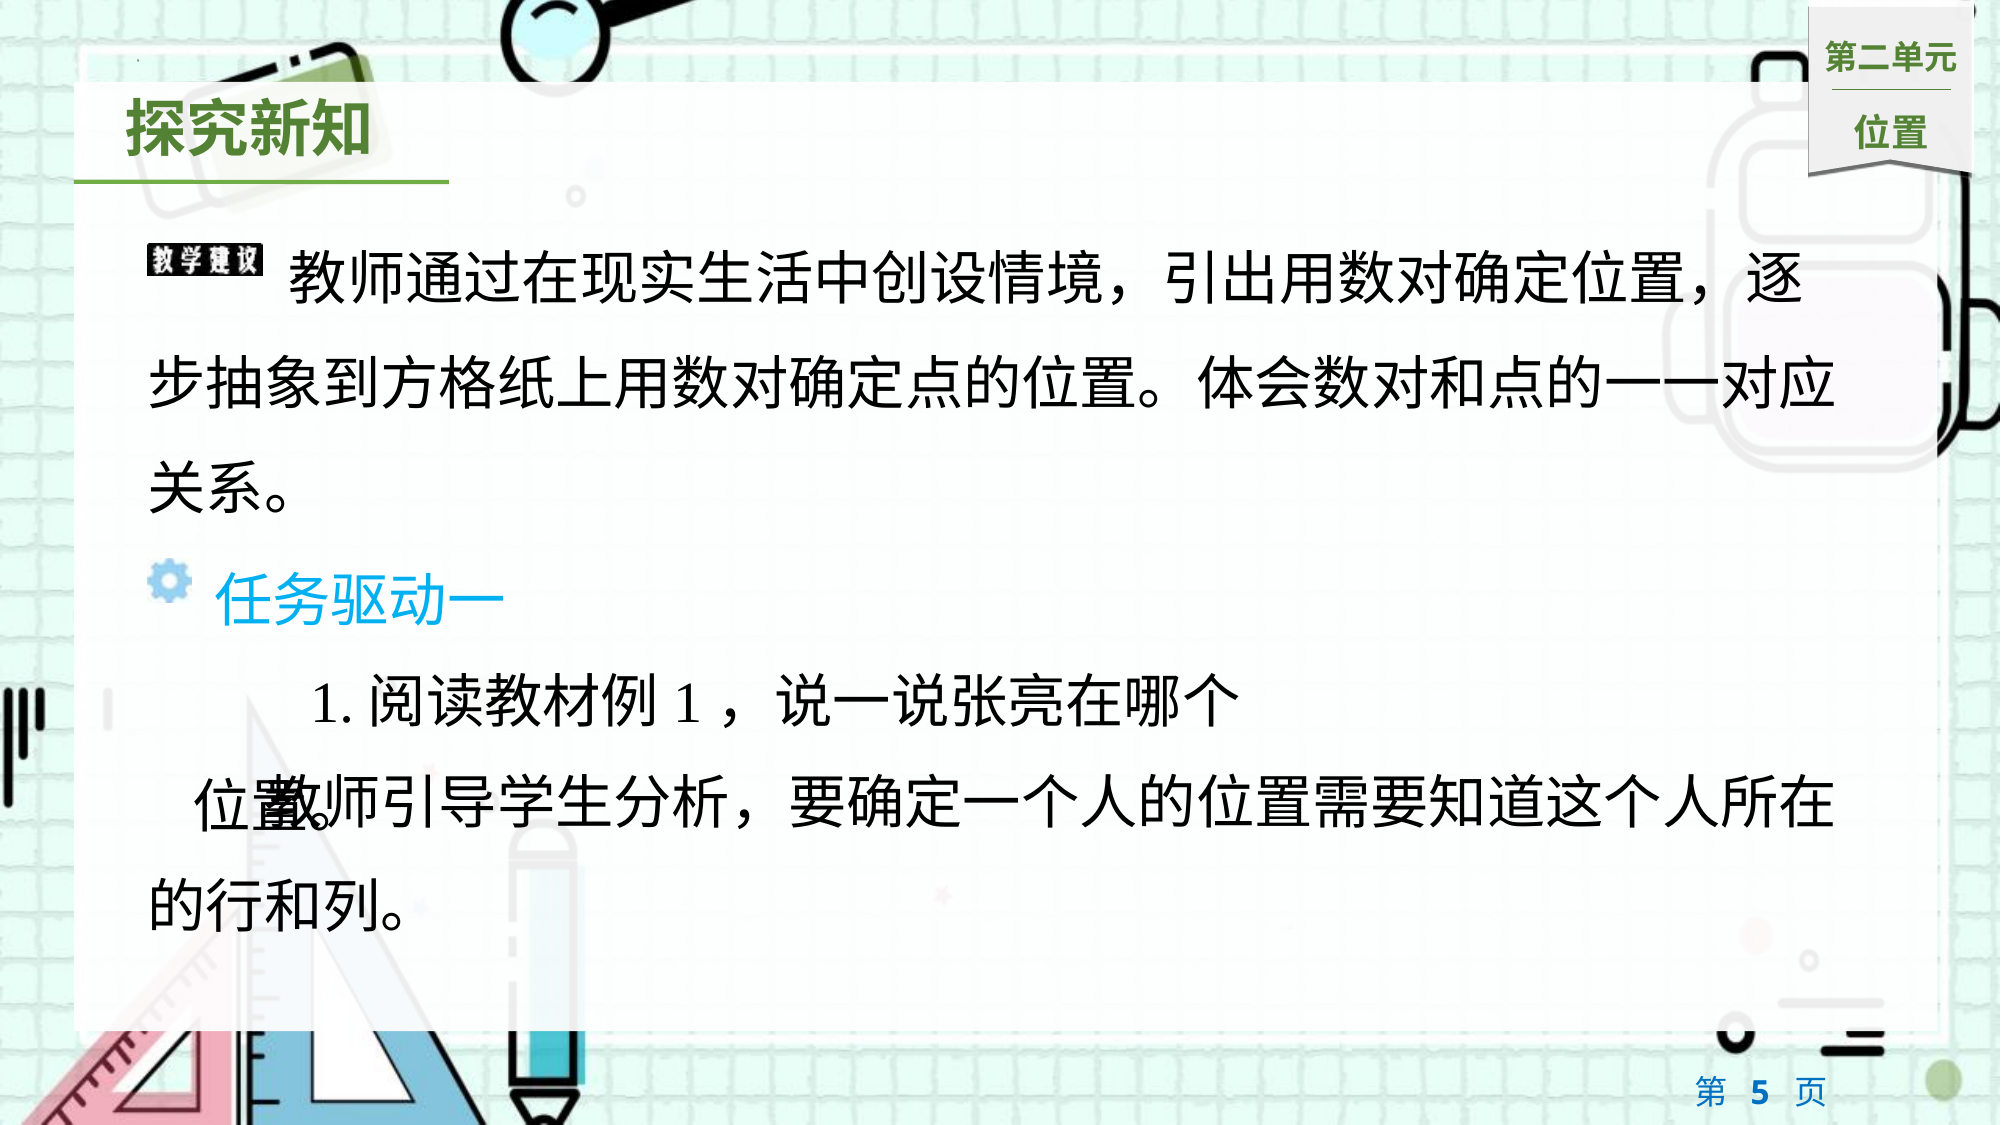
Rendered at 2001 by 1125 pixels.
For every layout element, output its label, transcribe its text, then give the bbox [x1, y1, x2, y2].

text_box 1.阅读教材例1，说一说张亮在哪个位置。 [192, 628, 1298, 729]
text_box 教师引导学生分析，要确定一个人的位置需要知道这个人所在的行和列。 [147, 729, 1853, 940]
picture [147, 243, 263, 276]
picture [147, 558, 192, 603]
picture [0, 0, 2000, 1125]
text_box 教师通过在现实生活中创设情境，引出用数对确定位置，逐步抽象到方格纸上用数对确定点的位置。体会数对和点的一一对应关系。 [147, 206, 1853, 522]
text_box 任务驱动一 [143, 527, 506, 633]
picture [1938, 168, 1971, 176]
